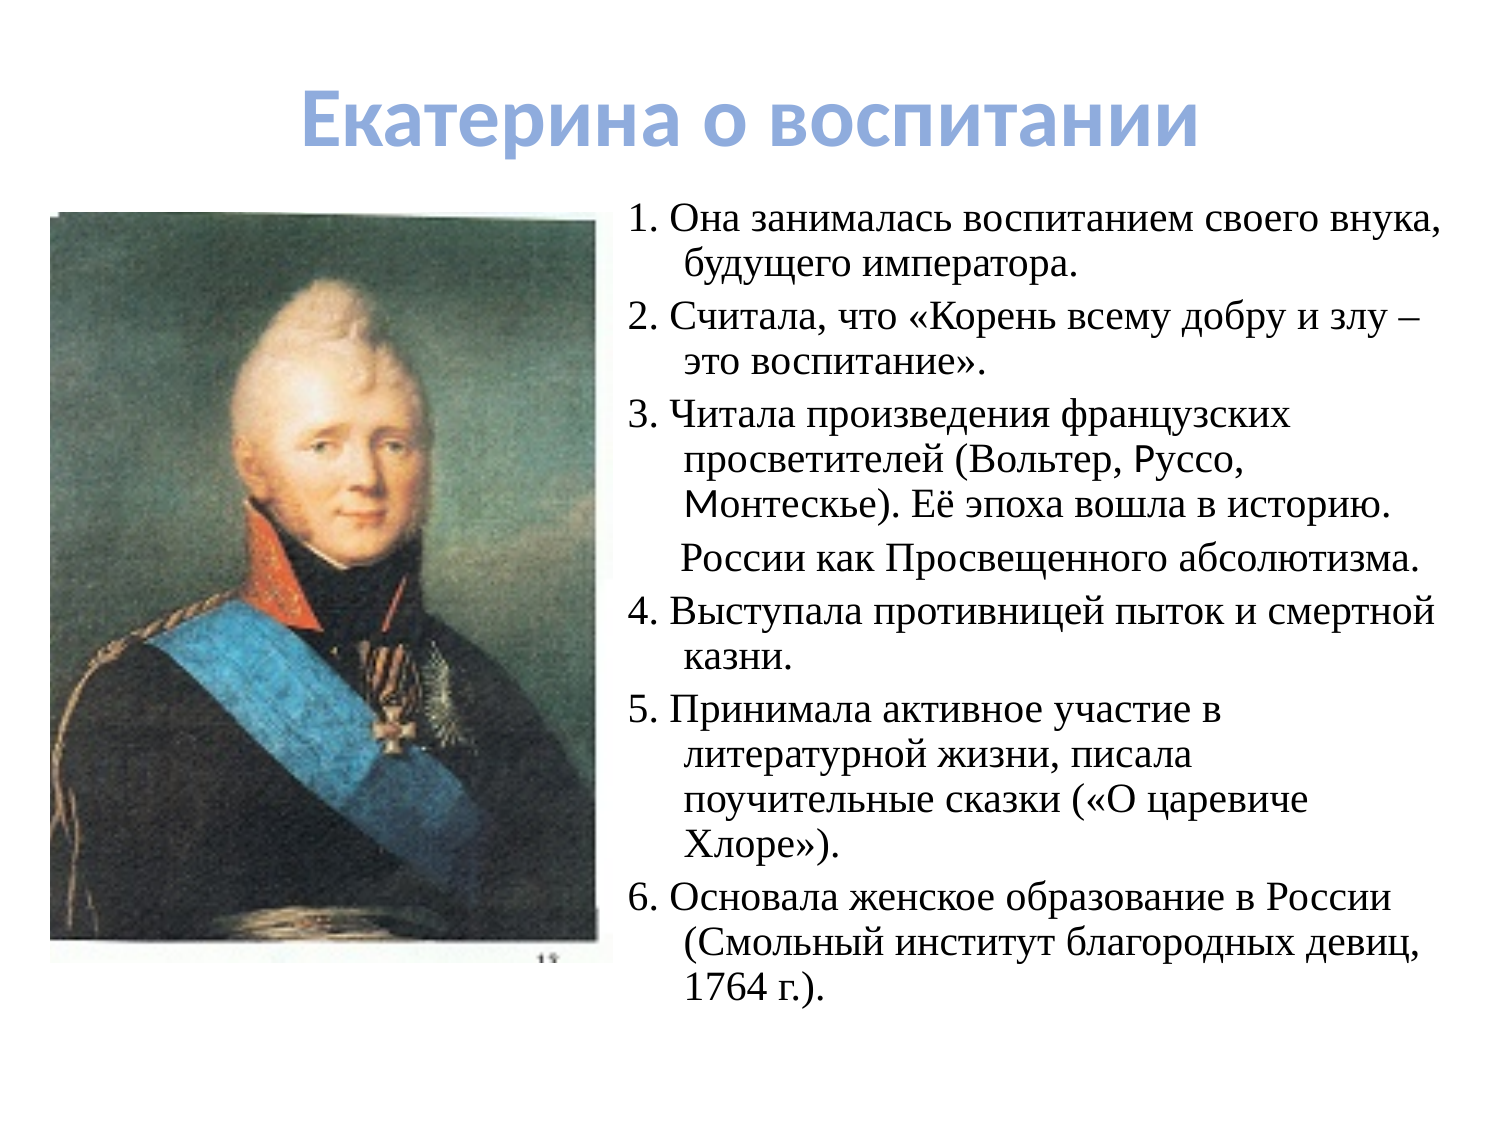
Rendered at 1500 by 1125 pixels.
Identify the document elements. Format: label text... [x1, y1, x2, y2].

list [49, 212, 613, 963]
title Екатерина о воспитании [76, 38, 1427, 187]
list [1006, 506, 1182, 733]
list 1. Она занималась воспитанием своего внука, будущего императора. 2. Считала, что «Корень всему добру и злу – это воспитание». 3. Читала произведения французских просветителей (Вольтер, Руссо, Монтескье). Её эпоха вошла в историю. России как Просвещенного абсолютизма. 4. Выступала противницей пыток и смертной казни. 5. Принимала активное участие в литературной жизни, писала поучительные сказки («О царевиче Хлоре»). 6. Основала женское образование в России (Смольный институт благородных девиц, 1764 г.). [612, 187, 1463, 1038]
